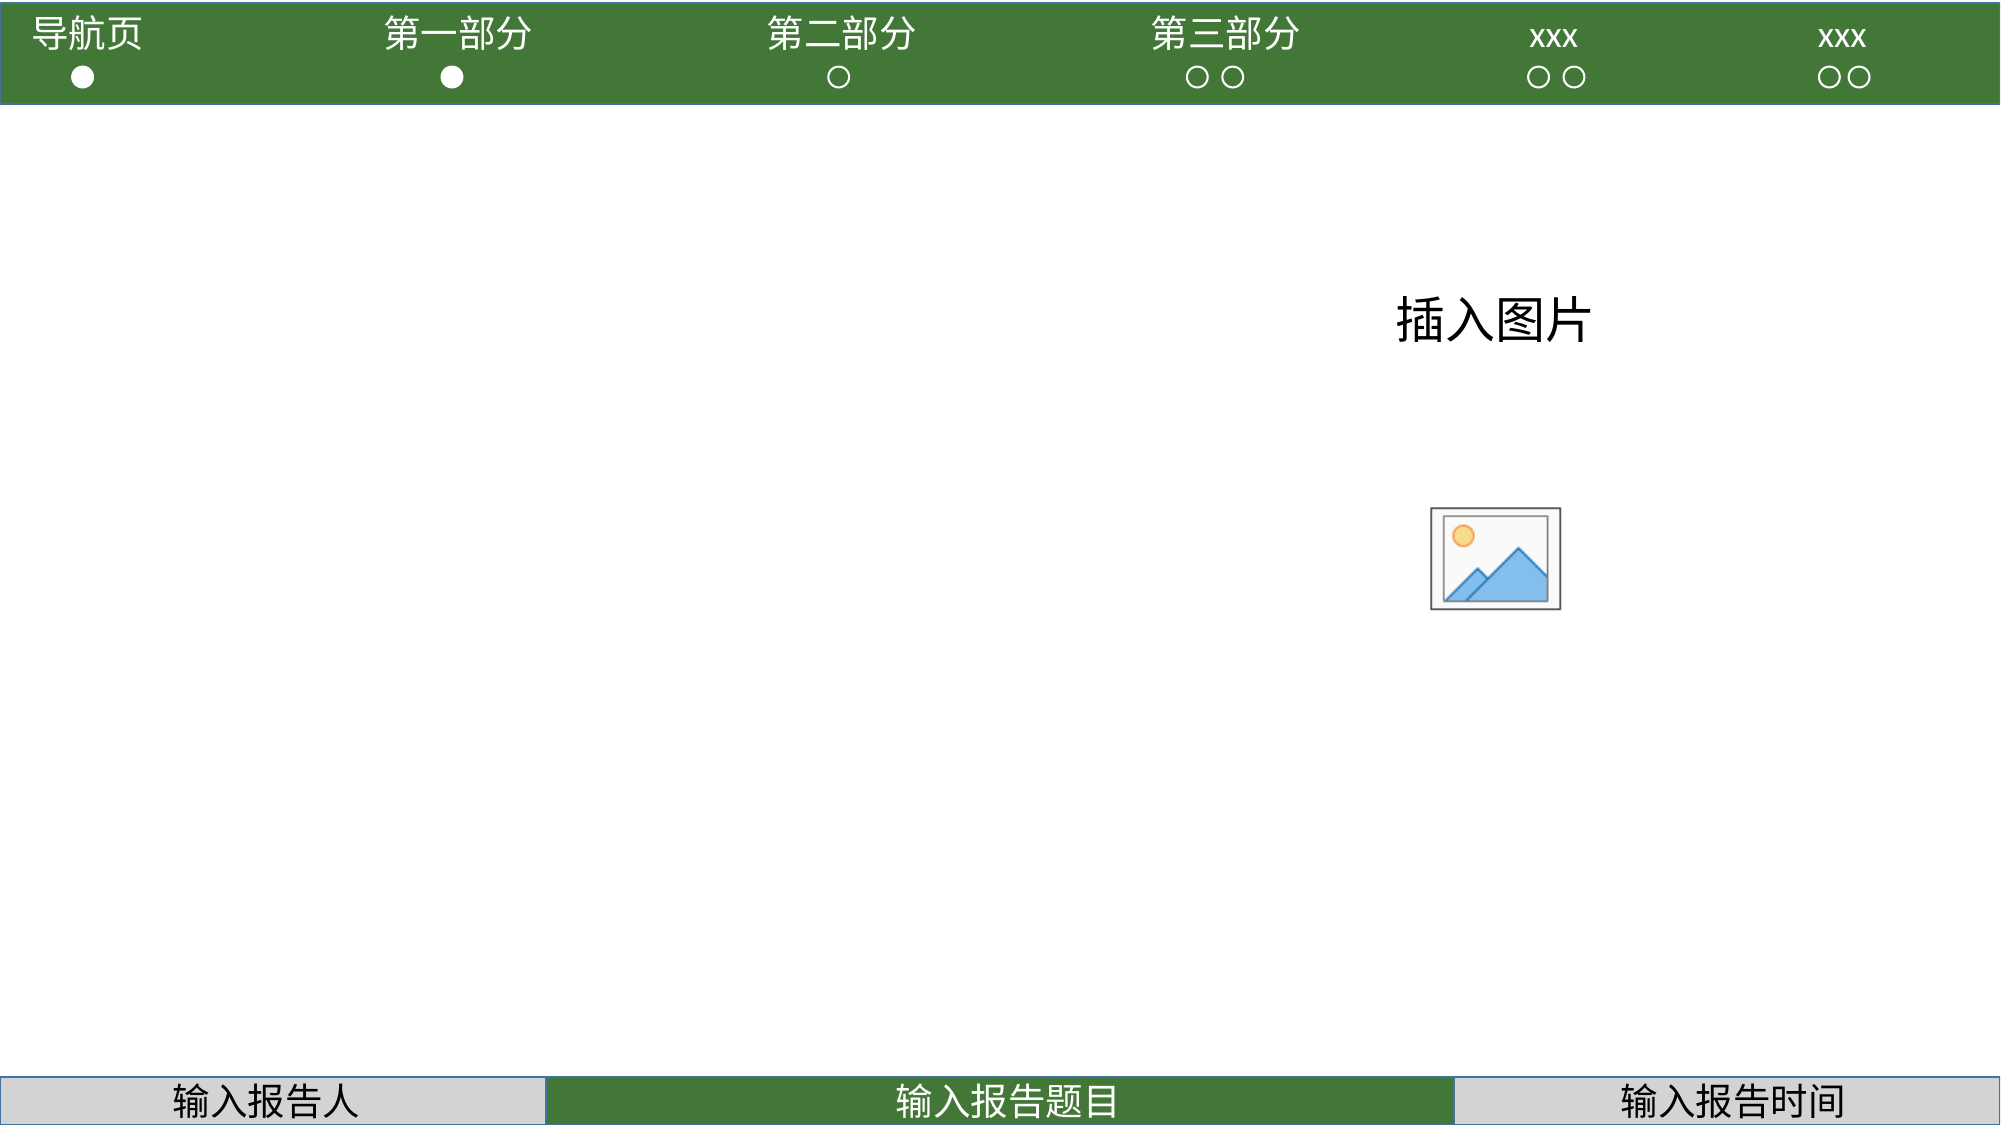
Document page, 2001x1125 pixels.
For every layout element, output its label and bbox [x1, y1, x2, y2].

picture [1136, 280, 1855, 839]
text_box [72, 66, 1870, 88]
